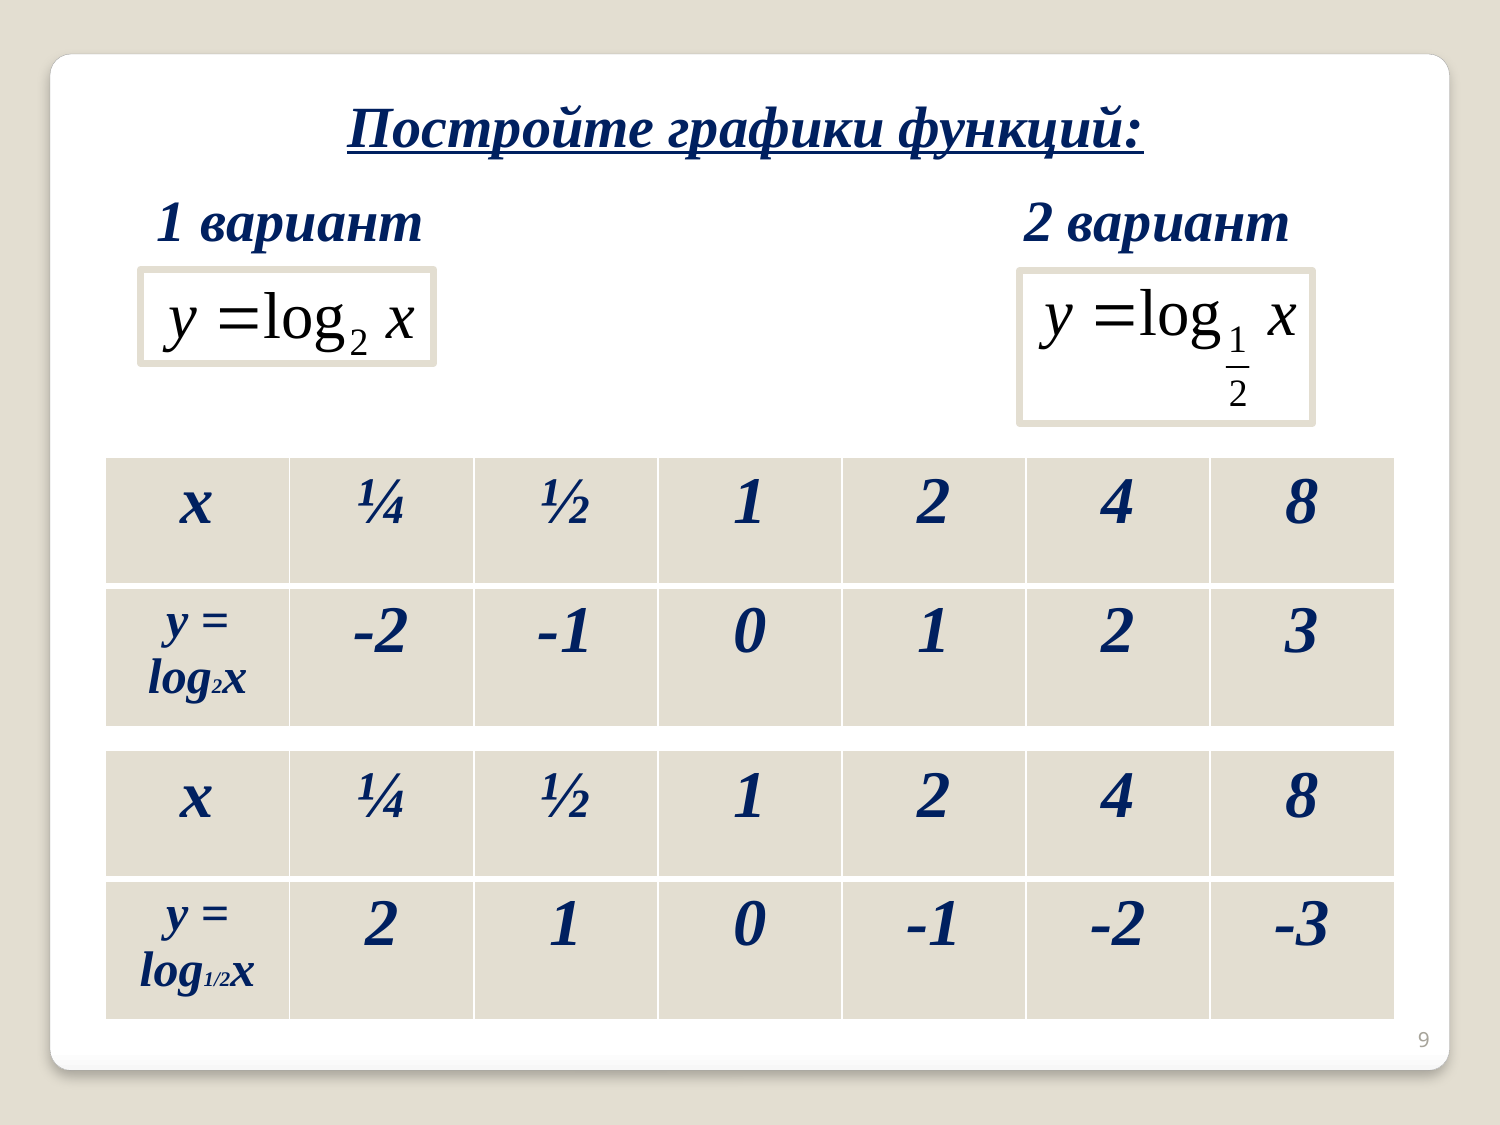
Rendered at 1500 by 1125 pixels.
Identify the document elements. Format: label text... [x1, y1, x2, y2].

table_cell 1 [843, 589, 1025, 726]
table_header 2 [843, 458, 1025, 583]
table_header 8 [1211, 458, 1394, 583]
table_header x [106, 458, 289, 583]
table_header 4 [1027, 458, 1209, 583]
table_cell -1 [475, 589, 657, 726]
table_header ½ [475, 751, 657, 876]
table_cell y = log2x [106, 589, 289, 726]
table_header ¼ [290, 751, 473, 876]
table_header x [106, 751, 289, 876]
table_cell 2 [1027, 589, 1209, 726]
table_cell -1 [843, 882, 1025, 1019]
table_header 8 [1211, 751, 1394, 876]
table_cell 3 [1211, 589, 1394, 726]
table_header 4 [1027, 751, 1209, 876]
table_cell y = log1/2x [106, 882, 289, 1019]
table_cell 1 [475, 882, 657, 1019]
table_cell -2 [1027, 882, 1209, 1019]
table_cell -2 [290, 589, 473, 726]
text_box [140, 269, 434, 367]
text_box 2 вариант [1009, 175, 1307, 261]
table_header 2 [843, 751, 1025, 876]
table_header 1 [659, 458, 841, 583]
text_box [1019, 269, 1313, 424]
table_cell 0 [659, 882, 841, 1019]
table_cell -3 [1211, 882, 1394, 1019]
table_cell 2 [290, 882, 473, 1019]
table_header 1 [659, 751, 841, 876]
text_box 1 вариант [142, 175, 440, 261]
table_header ½ [475, 458, 657, 583]
slide_number 9 [1369, 1002, 1445, 1063]
table_cell 0 [659, 589, 841, 726]
text_box Постройте графики функций: [332, 82, 1160, 167]
table_header ¼ [290, 458, 473, 583]
